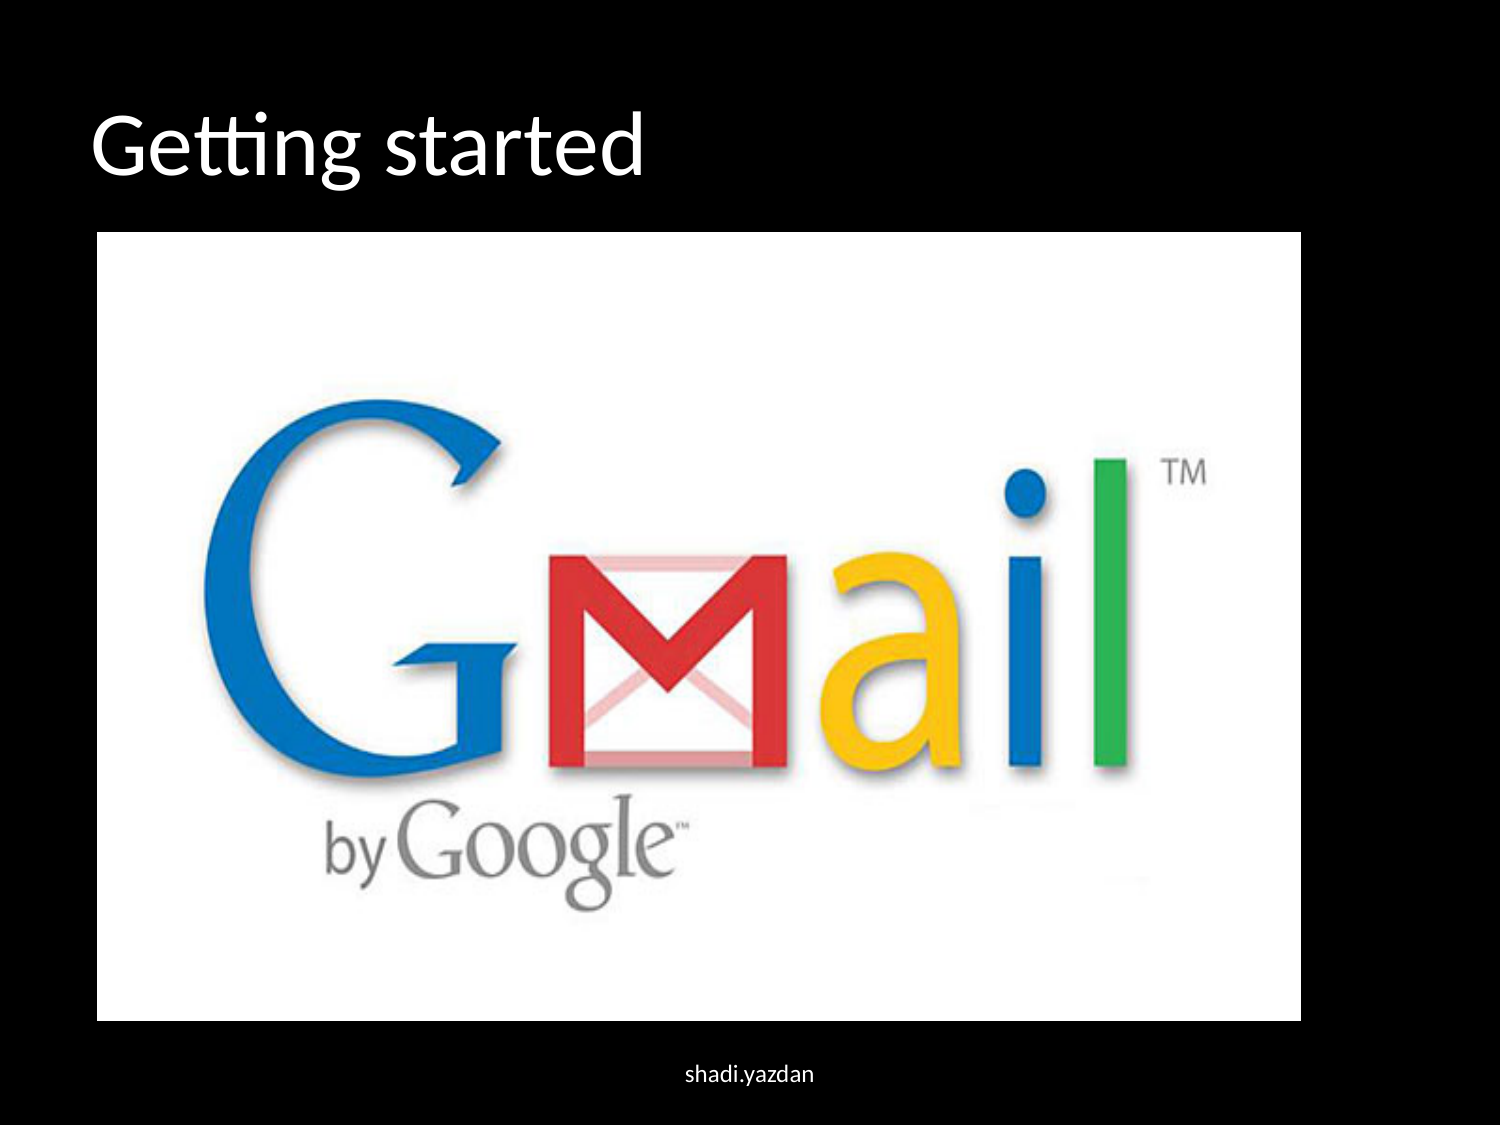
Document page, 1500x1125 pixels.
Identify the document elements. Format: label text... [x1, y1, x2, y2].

title Getting started [75, 45, 1425, 233]
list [96, 232, 1302, 1021]
footer shadi.yazdan [512, 1042, 988, 1103]
